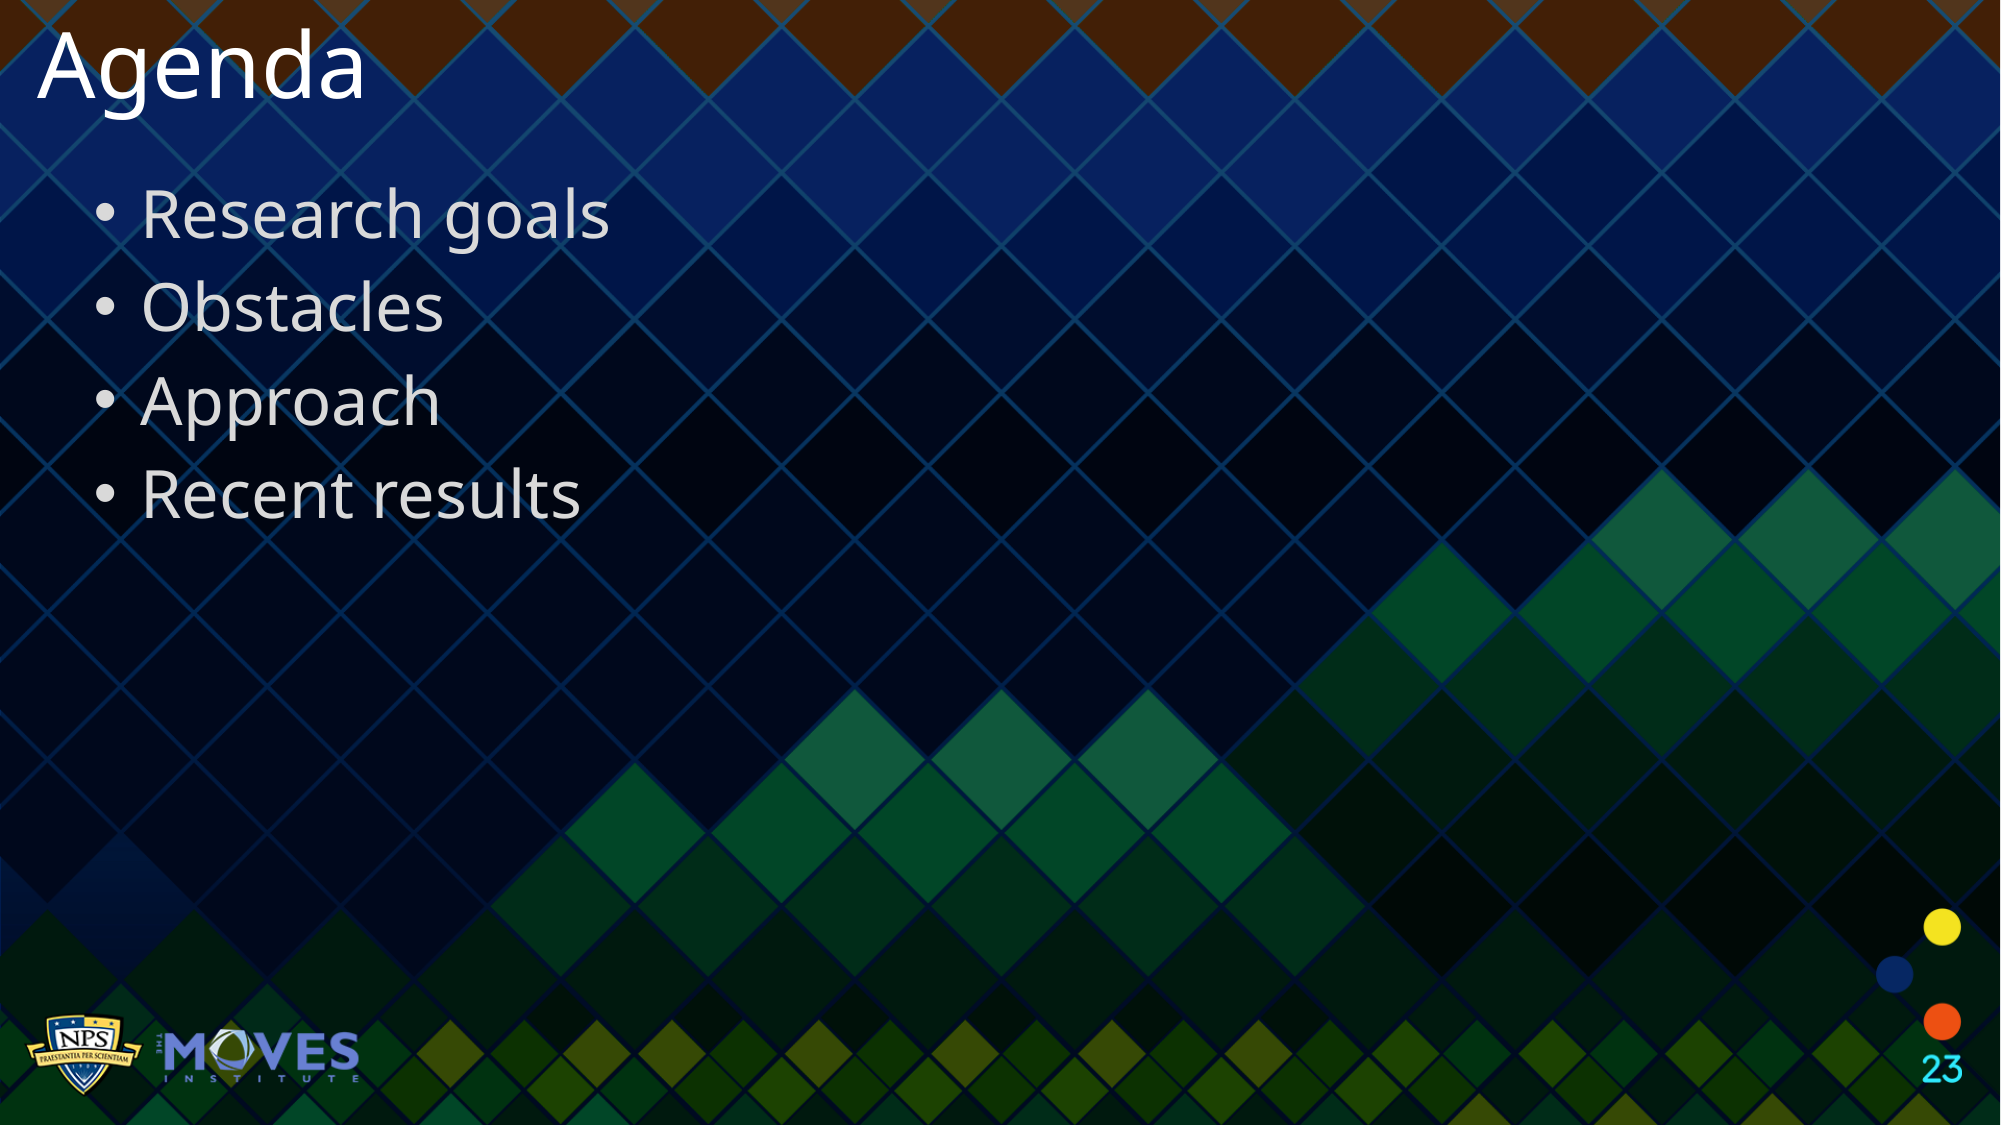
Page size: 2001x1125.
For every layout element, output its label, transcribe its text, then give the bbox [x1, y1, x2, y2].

text_box Agenda [22, 0, 1977, 125]
text_box Research goals Obstacles Approach Recent results [78, 164, 1922, 540]
picture [0, 0, 2001, 1125]
